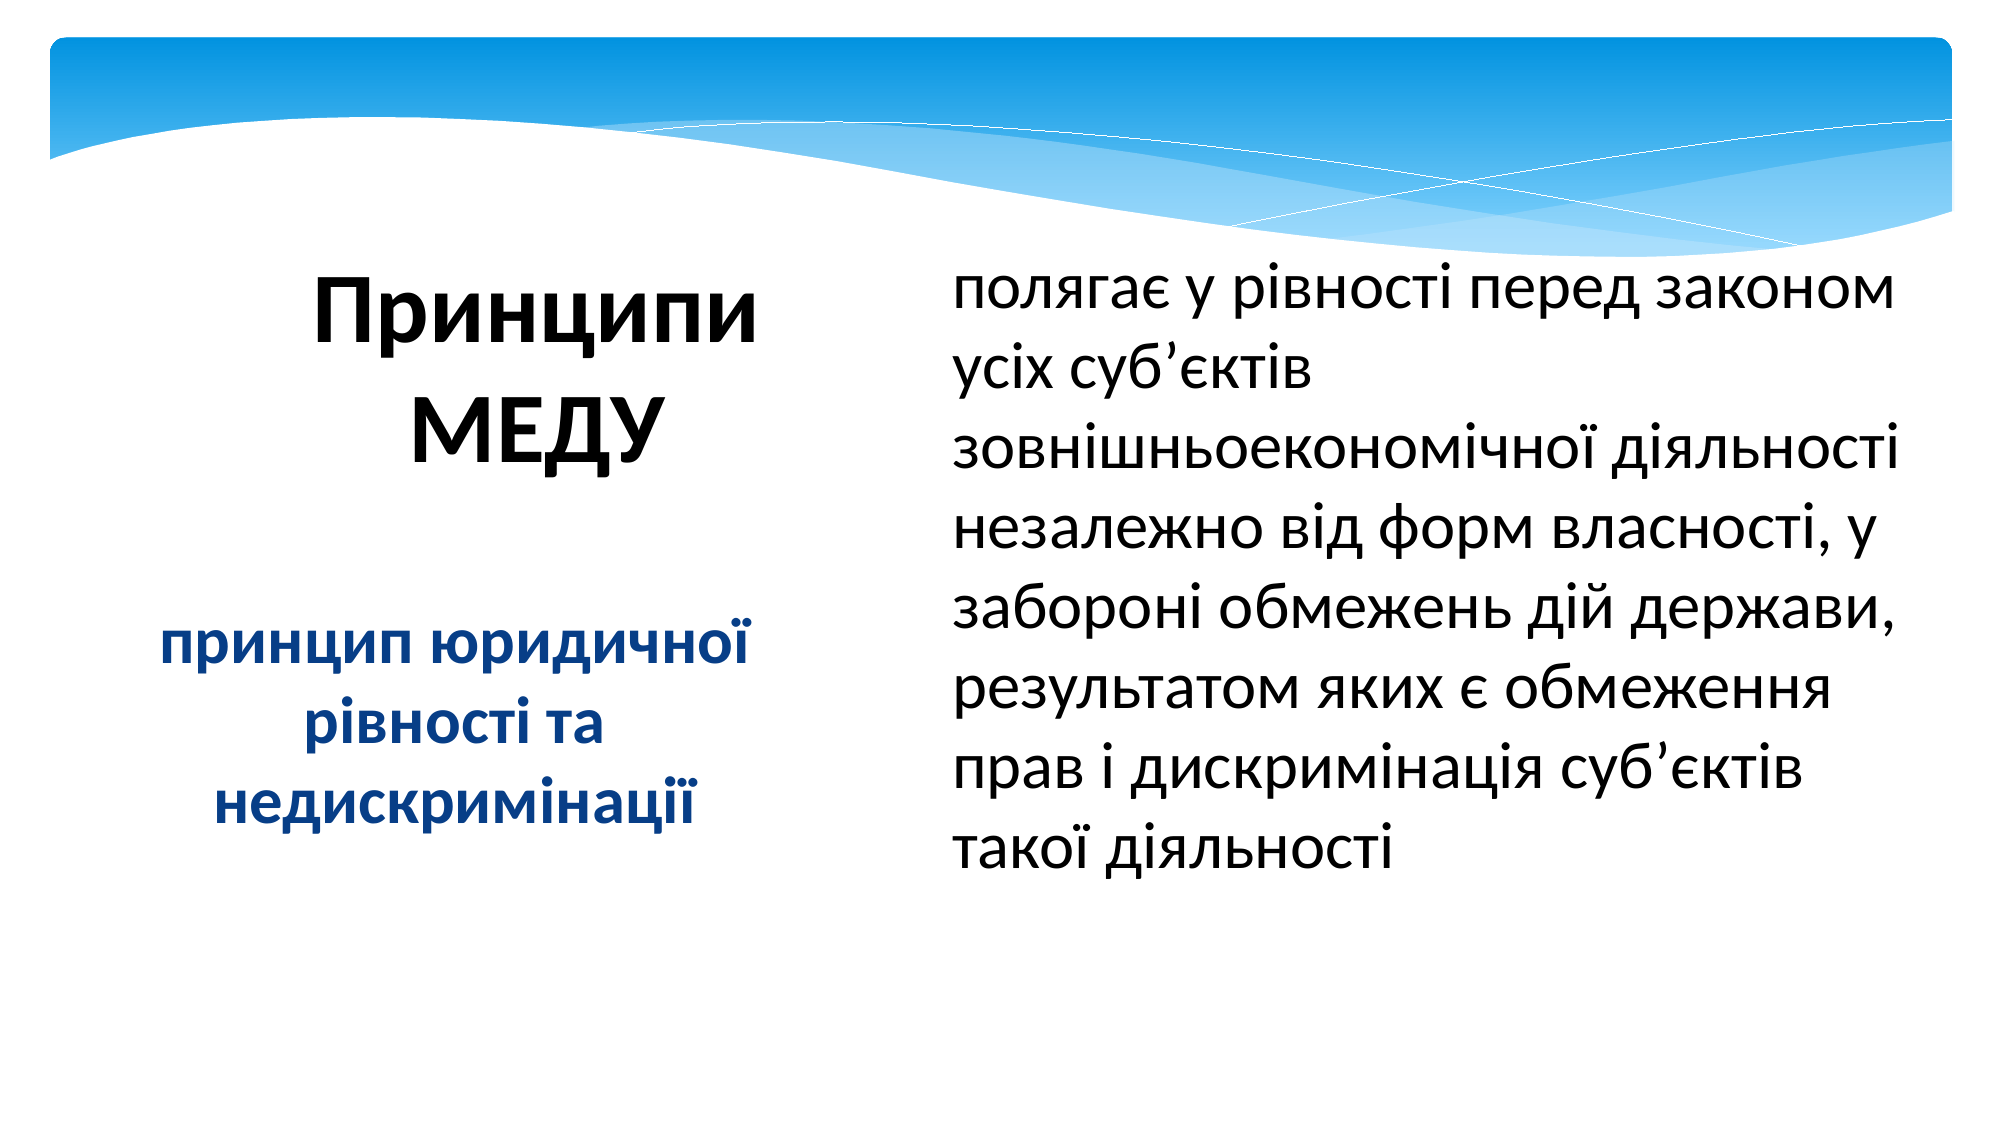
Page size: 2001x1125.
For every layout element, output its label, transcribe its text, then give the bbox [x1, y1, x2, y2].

list принцип юридичної рівності та недискримінації [69, 589, 841, 902]
list полягає у рівності перед законом усіх суб’єктів зовнішньоекономічної діяльності незалежно від форм власності, у забороні обмежень дій держави, результатом яких є обмеження прав і дискримінація суб’єктів такої діяльності [892, 199, 1943, 925]
title Принципи МЕДУ [170, 284, 892, 490]
